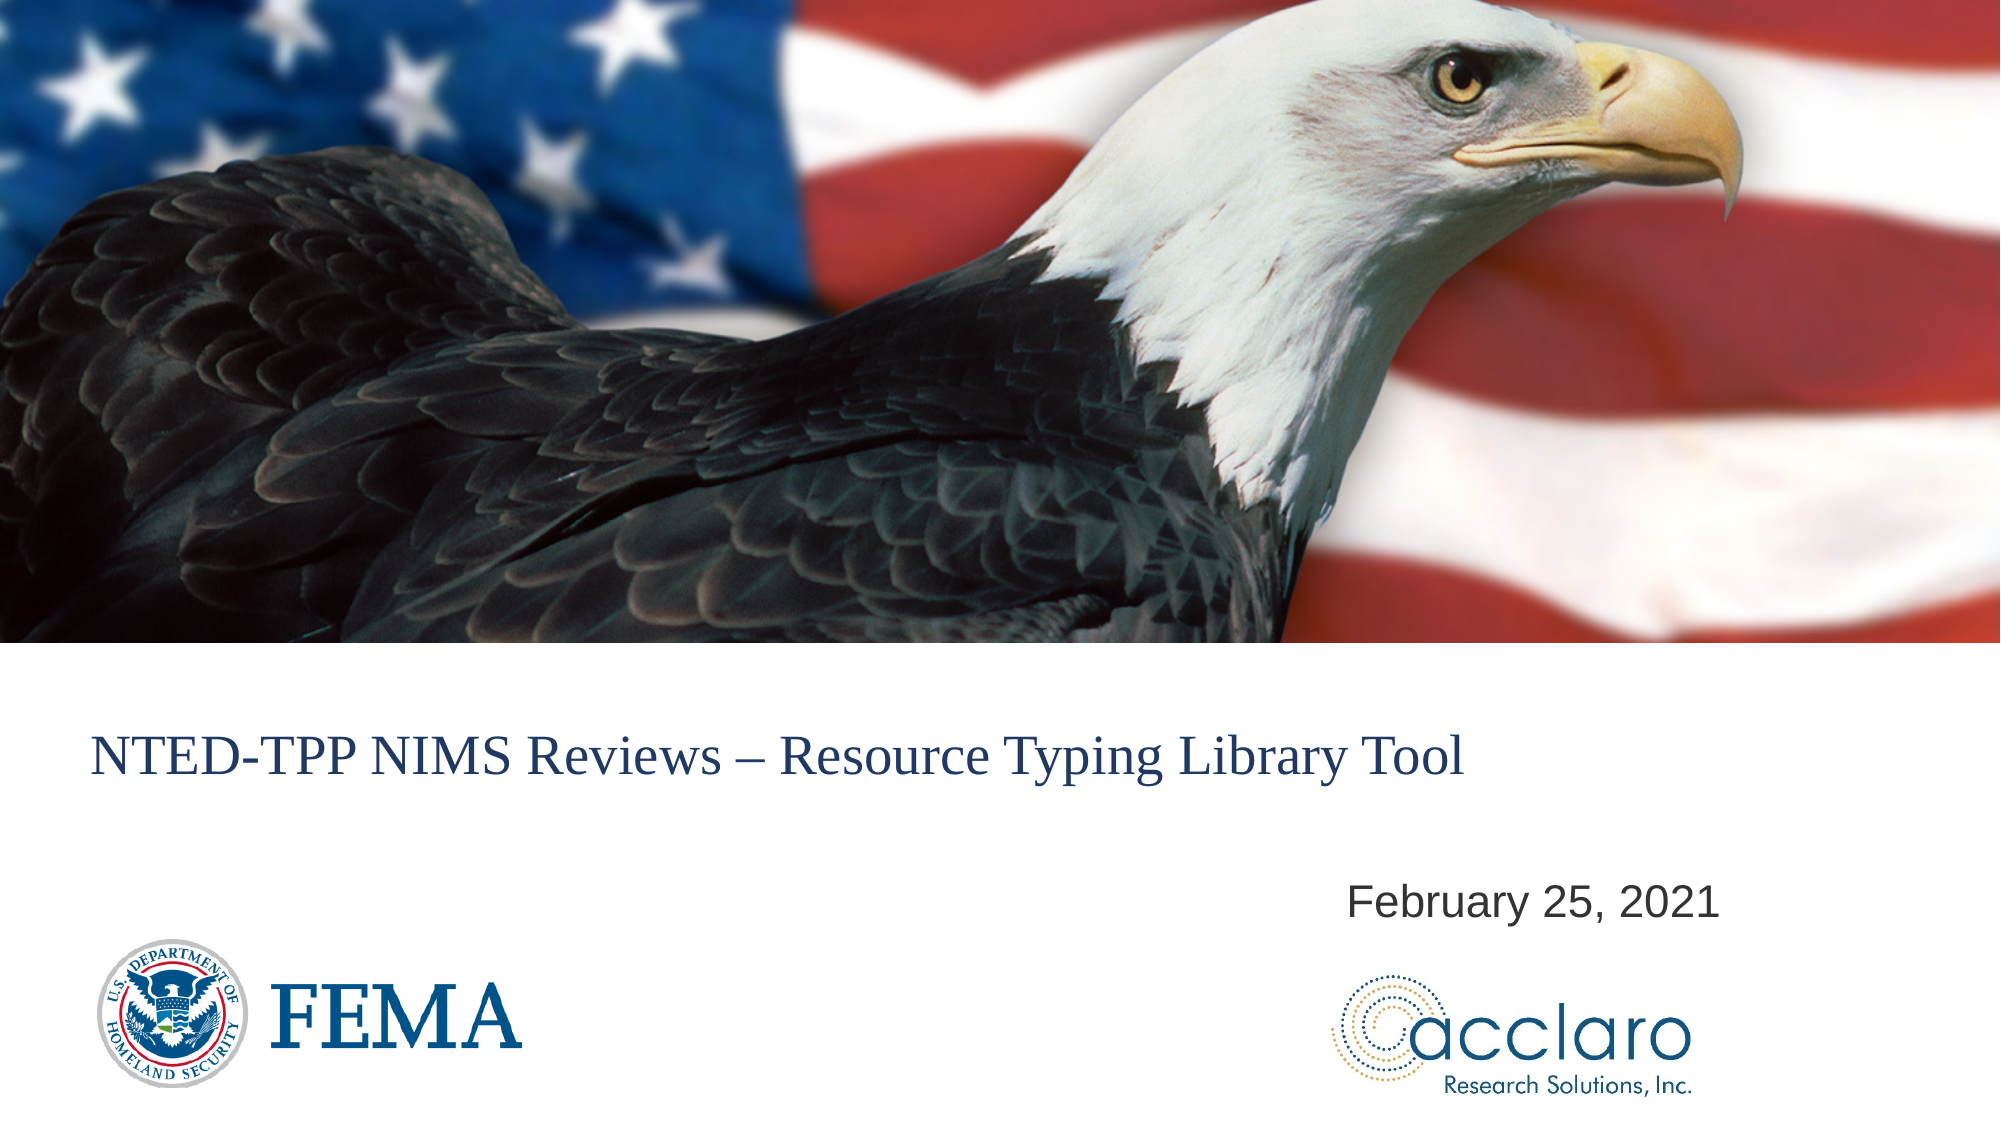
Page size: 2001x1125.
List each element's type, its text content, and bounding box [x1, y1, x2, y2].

picture [97, 939, 522, 1088]
picture [1331, 975, 1691, 1097]
picture [0, 0, 2000, 643]
title NTED-TPP NIMS Reviews – Resource Typing Library Tool [75, 698, 1486, 814]
subtitle February 25, 2021 [1331, 779, 2000, 951]
